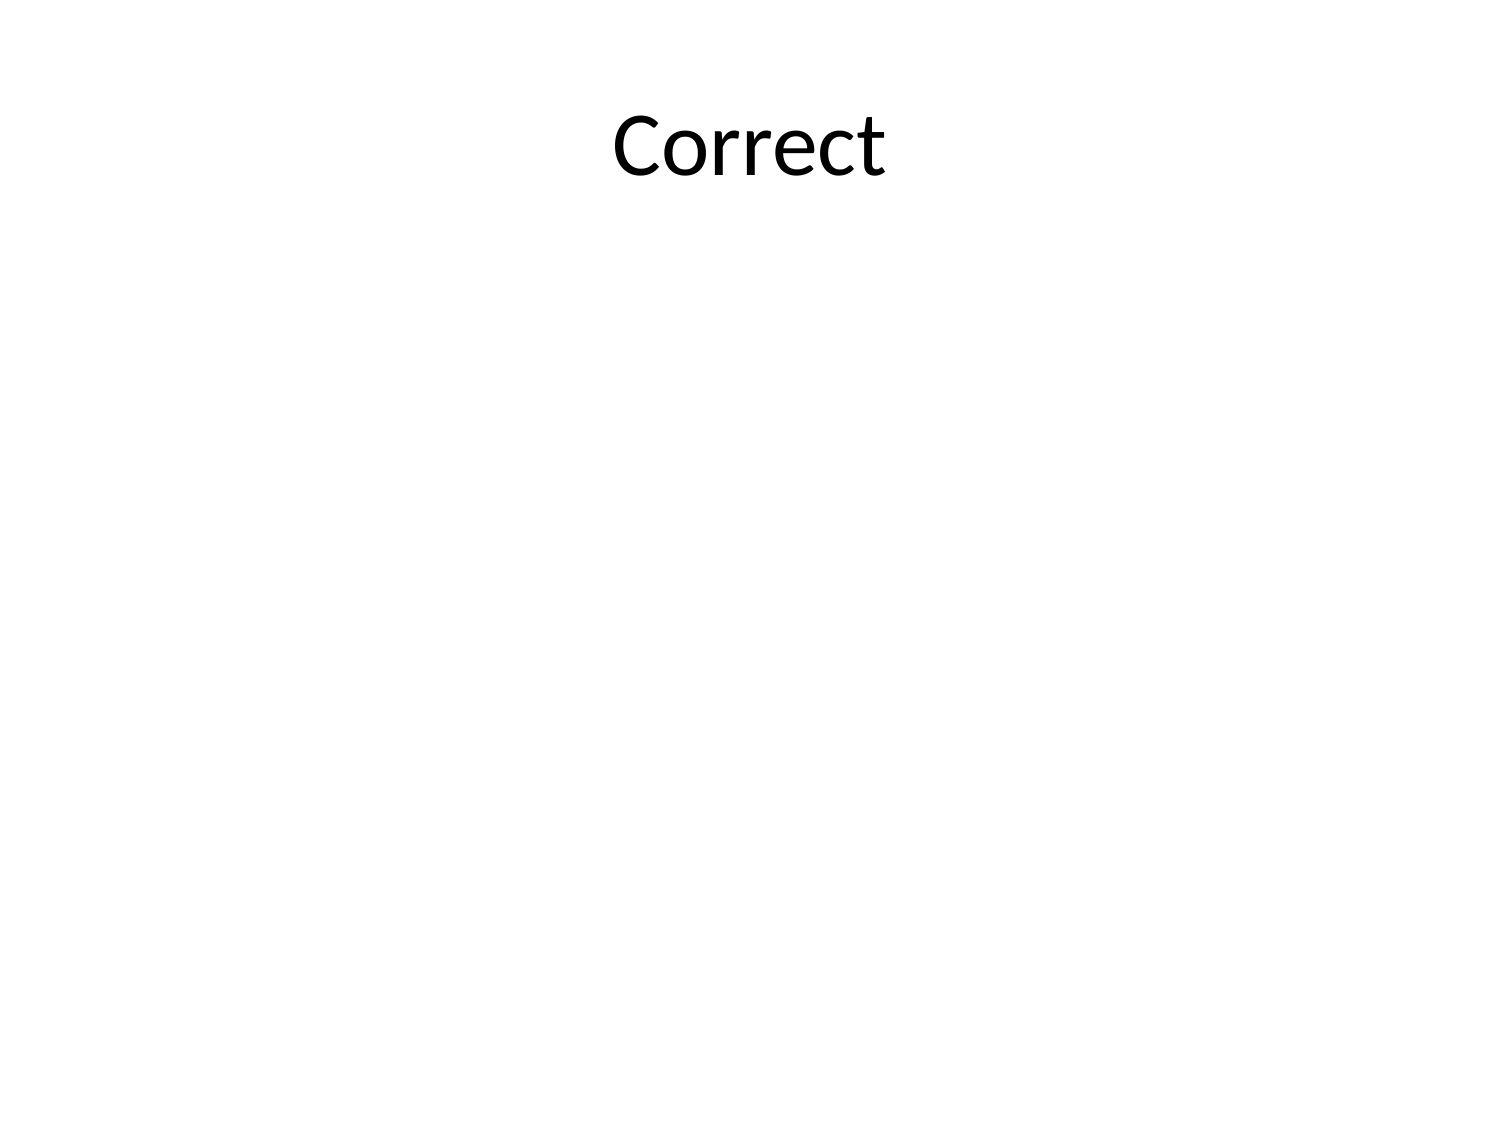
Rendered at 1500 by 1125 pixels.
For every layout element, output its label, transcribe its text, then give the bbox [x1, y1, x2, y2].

title Correct [75, 45, 1425, 233]
